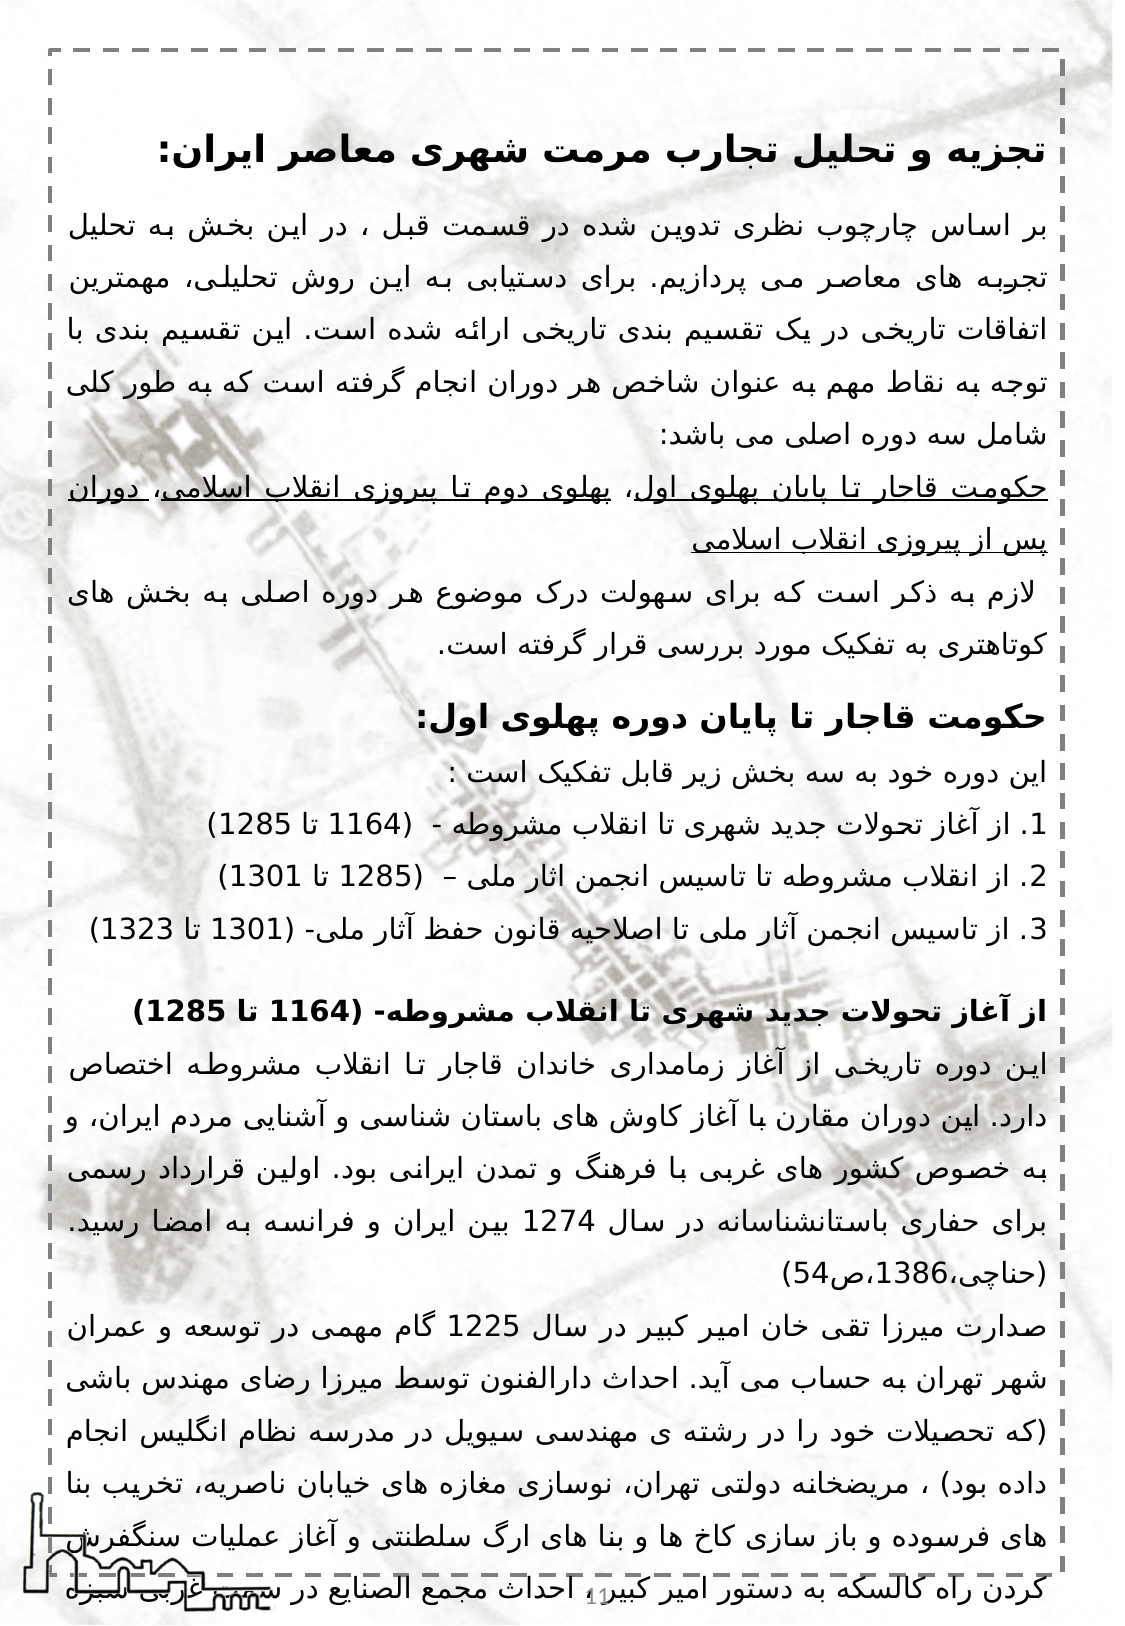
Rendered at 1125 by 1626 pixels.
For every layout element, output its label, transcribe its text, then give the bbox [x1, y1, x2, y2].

text_box 11 [362, 1550, 625, 1625]
picture [0, 255, 1125, 1369]
picture [13, 1419, 275, 1625]
text_box تجزیه و تحلیل تجارب مرمت شهری معاصر ایران: بر اساس چارچوب نظری تدوین شده در قسمت قبل ، در این بخش به تحلیل تجربه های معاصر می پردازیم. برای دستیابی به این روش تحلیلی، مهمترین اتفاقات تاریخی در یک تقسیم بندی تاریخی ارائه شده است. این تقسیم بندی با توجه به نقاط مهم به عنوان شاخص هر دوران انجام گرفته است که به طور کلی شامل سه دوره اصلی می باشد: حکومت قاجار تا پایان پهلوی اول، پهلوی دوم تا پیروزی انقلاب اسلامی، دوران پس از پیروزی انقلاب اسلامی لازم به ذکر است که برای سهولت درک موضوع هر دوره اصلی به بخش های کوتاهتری به تفکیک مورد بررسی قرار گرفته است. حکومت قاجار تا پایان دوره پهلوی اول: این دوره خود به سه بخش زیر قابل تفکیک است : 1. از آغاز تحولات جدید شهری تا انقلاب مشروطه - (1164 تا 1285) 2. از انقلاب مشروطه تا تاسیس انجمن اثار ملی – (1285 تا 1301) 3. از تاسیس انجمن آثار ملی تا اصلاحیه قانون حفظ آثار ملی- (1301 تا 1323) از آغاز تحولات جدید شهری تا انقلاب مشروطه- (1164 تا 1285) این دوره تاریخی از آغاز زمامداری خاندان قاجار تا انقلاب مشروطه اختصاص دارد. این دوران مقارن با آغاز کاوش های باستان شناسی و آشنایی مردم ایران، و به خصوص کشور های غربی با فرهنگ و تمدن ایرانی بود. اولین قرارداد رسمی برای حفاری باستانشناسانه در سال 1274 بین ایران و فرانسه به امضا رسید. (حناچی،1386،ص54) صدارت میرزا تقی خان امیر کبیر در سال 1225 گام مهمی در توسعه و عمران شهر تهران به حساب می آید. احداث دارالفنون توسط میرزا رضای مهندس باشی (که تحصیلات خود را در رشته ی مهندسی سیویل در مدرسه نظام انگلیس انجام داده بود) ، مریضخانه دولتی تهران، نوسازی مغازه های خیابان ناصریه، تخریب بنا های فرسوده و باز سازی کاخ ها و بنا های ارگ سلطنتی و آغاز عملیات سنگفرش کردن راه کالسکه به دستور امیر کبیر ، احداث مجمع الصنایع در سمت غربی سبزه میدان، در بازار صندوق دار ها و در انتهای بازار توتون فرش ها ، احداث کارخانه اسلحه سازی یا قورخانه در شمال ارگ سلطنتی و باز سازی سبزه میدان در سال 1268 ه ق به وسیله حاجب الدوله ، تکمیل شدن نقشه مسیو الیانیکولایویچ بره زین (خاور شناس روسی) از تهران قدیم، [48, 1378, 1065, 1577]
text_box تجزیه و تحلیل تجارب مرمت شهری معاصر ایران: بر اساس چارچوب نظری تدوین شده در قسمت قبل ، در این بخش به تحلیل تجربه های معاصر می پردازیم. برای دستیابی به این روش تحلیلی، مهمترین اتفاقات تاریخی در یک تقسیم بندی تاریخی ارائه شده است. این تقسیم بندی با توجه به نقاط مهم به عنوان شاخص هر دوران انجام گرفته است که به طور کلی شامل سه دوره اصلی می باشد: حکومت قاجار تا پایان پهلوی اول، پهلوی دوم تا پیروزی انقلاب اسلامی، دوران پس از پیروزی انقلاب اسلامی لازم به ذکر است که برای سهولت درک موضوع هر دوره اصلی به بخش های کوتاهتری به تفکیک مورد بررسی قرار گرفته است. حکومت قاجار تا پایان دوره پهلوی اول: این دوره خود به سه بخش زیر قابل تفکیک است : 1. از آغاز تحولات جدید شهری تا انقلاب مشروطه - (1164 تا 1285) 2. از انقلاب مشروطه تا تاسیس انجمن اثار ملی – (1285 تا 1301) 3. از تاسیس انجمن آثار ملی تا اصلاحیه قانون حفظ آثار ملی- (1301 تا 1323) از آغاز تحولات جدید شهری تا انقلاب مشروطه- (1164 تا 1285) این دوره تاریخی از آغاز زمامداری خاندان قاجار تا انقلاب مشروطه اختصاص دارد. این دوران مقارن با آغاز کاوش های باستان شناسی و آشنایی مردم ایران، و به خصوص کشور های غربی با فرهنگ و تمدن ایرانی بود. اولین قرارداد رسمی برای حفاری باستانشناسانه در سال 1274 بین ایران و فرانسه به امضا رسید. (حناچی،1386،ص54) صدارت میرزا تقی خان امیر کبیر در سال 1225 گام مهمی در توسعه و عمران شهر تهران به حساب می آید. احداث دارالفنون توسط میرزا رضای مهندس باشی (که تحصیلات خود را در رشته ی مهندسی سیویل در مدرسه نظام انگلیس انجام داده بود) ، مریضخانه دولتی تهران، نوسازی مغازه های خیابان ناصریه، تخریب بنا های فرسوده و باز سازی کاخ ها و بنا های ارگ سلطنتی و آغاز عملیات سنگفرش کردن راه کالسکه به دستور امیر کبیر ، احداث مجمع الصنایع در سمت غربی سبزه میدان، در بازار صندوق دار ها و در انتهای بازار توتون فرش ها ، احداث کارخانه اسلحه سازی یا قورخانه در شمال ارگ سلطنتی و باز سازی سبزه میدان در سال 1268 ه ق به وسیله حاجب الدوله ، تکمیل شدن نقشه مسیو الیانیکولایویچ بره زین (خاور شناس روسی) از تهران قدیم، [48, 48, 1065, 254]
